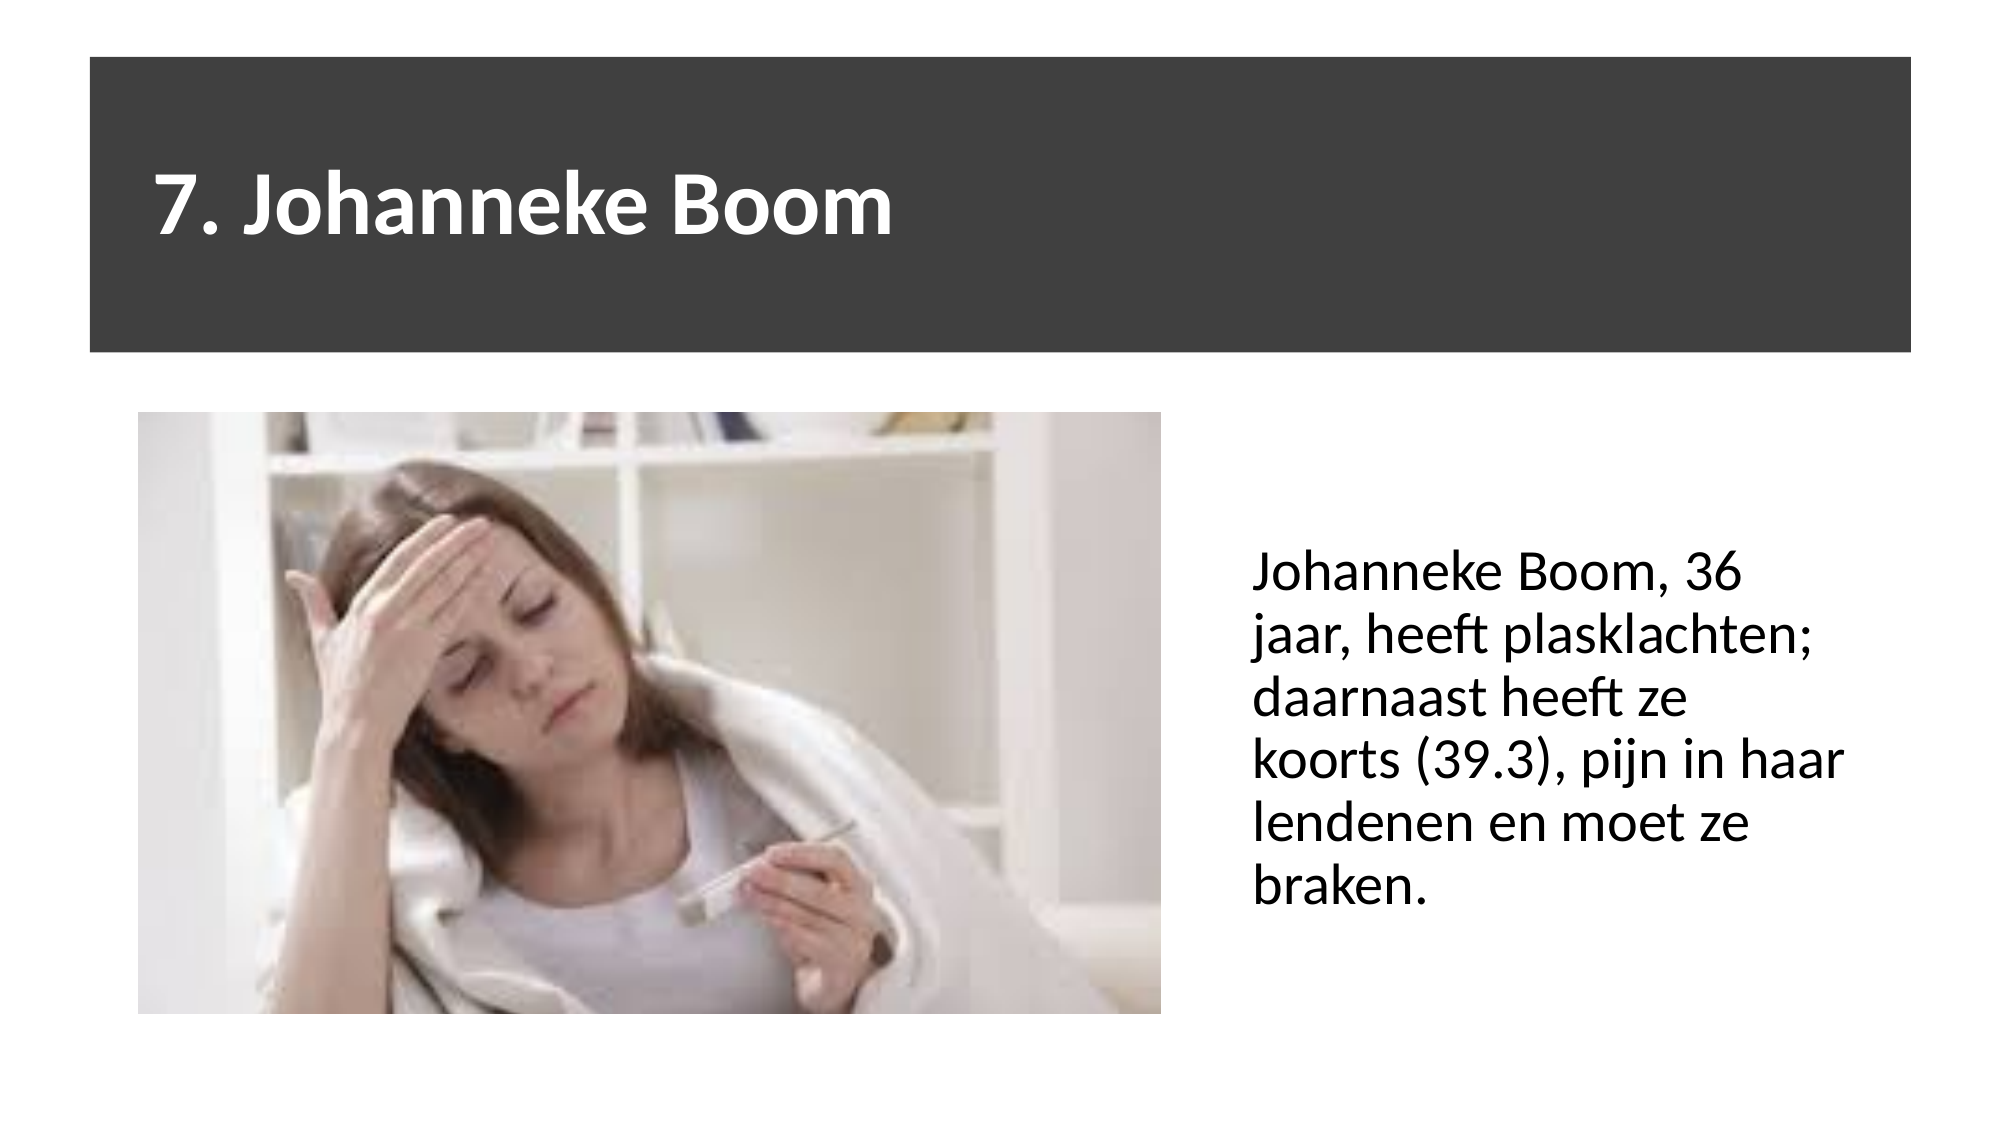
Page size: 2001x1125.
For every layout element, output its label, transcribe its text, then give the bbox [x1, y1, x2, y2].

text_box [89, 56, 1912, 353]
list Johanneke Boom, 36 jaar, heeft plasklachten; daarnaast heeft ze koorts (39.3), pijn in haar lendenen en moet ze braken. [1237, 428, 1862, 1029]
title 7. Johanneke Boom [137, 96, 1863, 314]
picture [137, 412, 1161, 1014]
